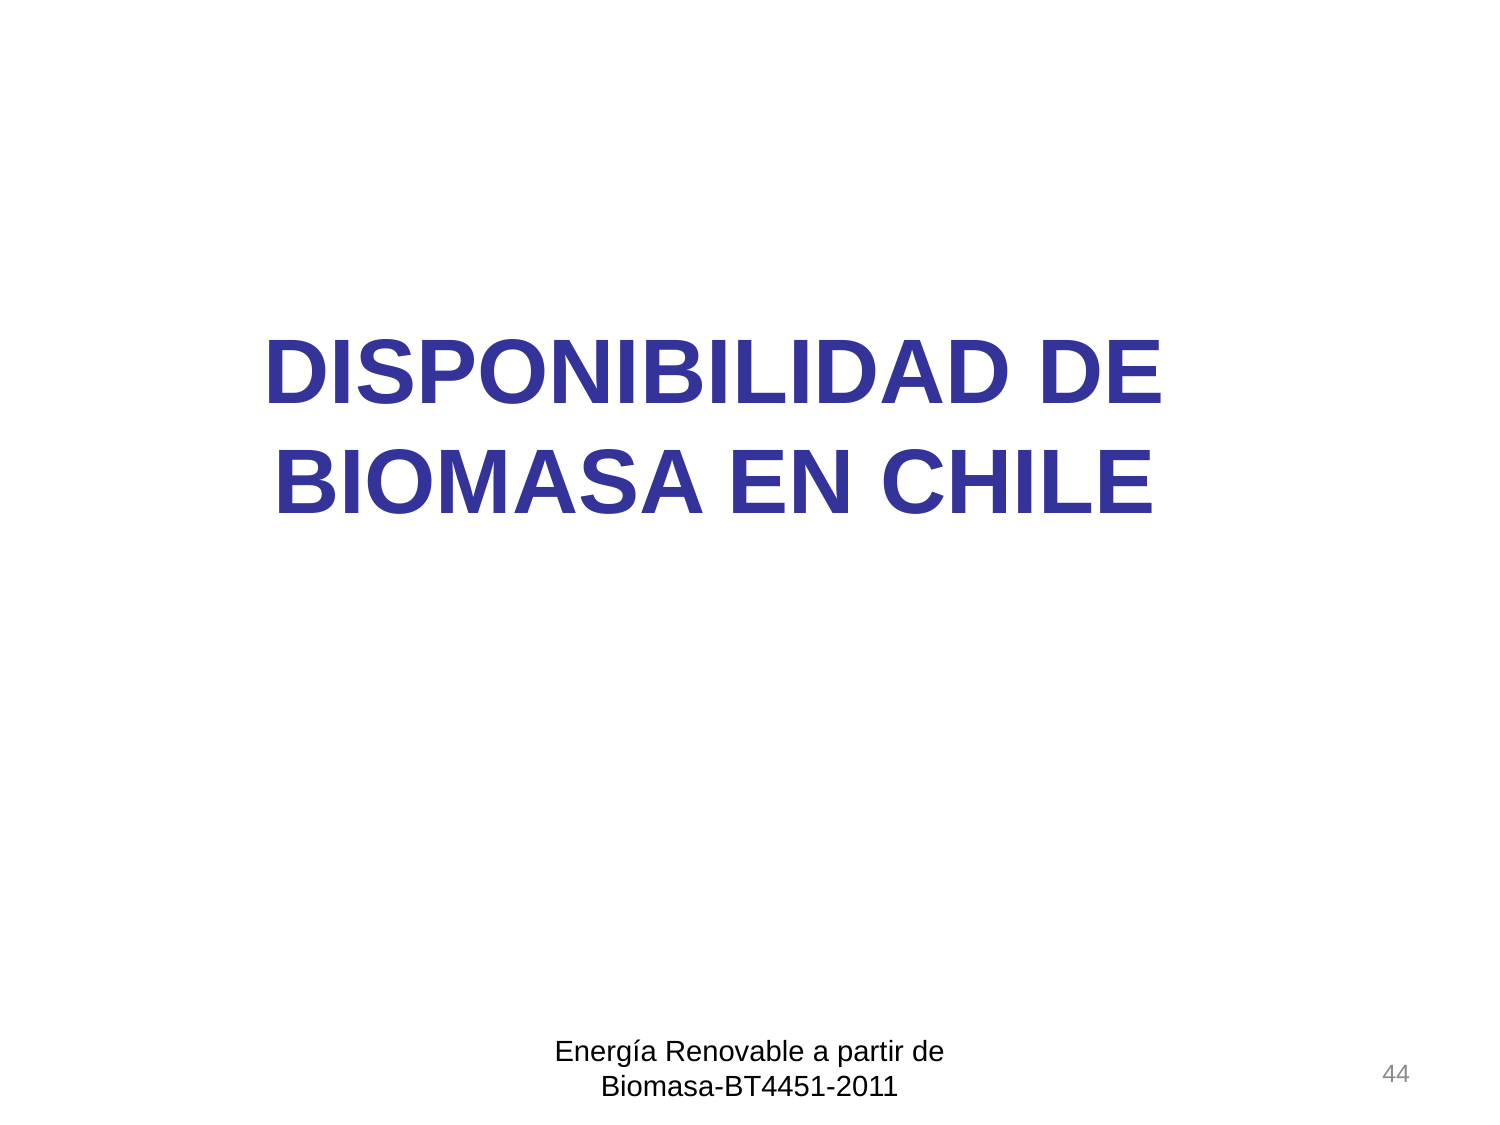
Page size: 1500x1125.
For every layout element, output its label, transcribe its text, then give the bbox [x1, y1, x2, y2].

text_box DISPONIBILIDAD DE BIOMASA EN CHILE [93, 304, 1336, 540]
text_box 44 [1074, 1042, 1425, 1103]
footer Energía Renovable a partir de Biomasa-BT4451-2011 [512, 1024, 988, 1103]
